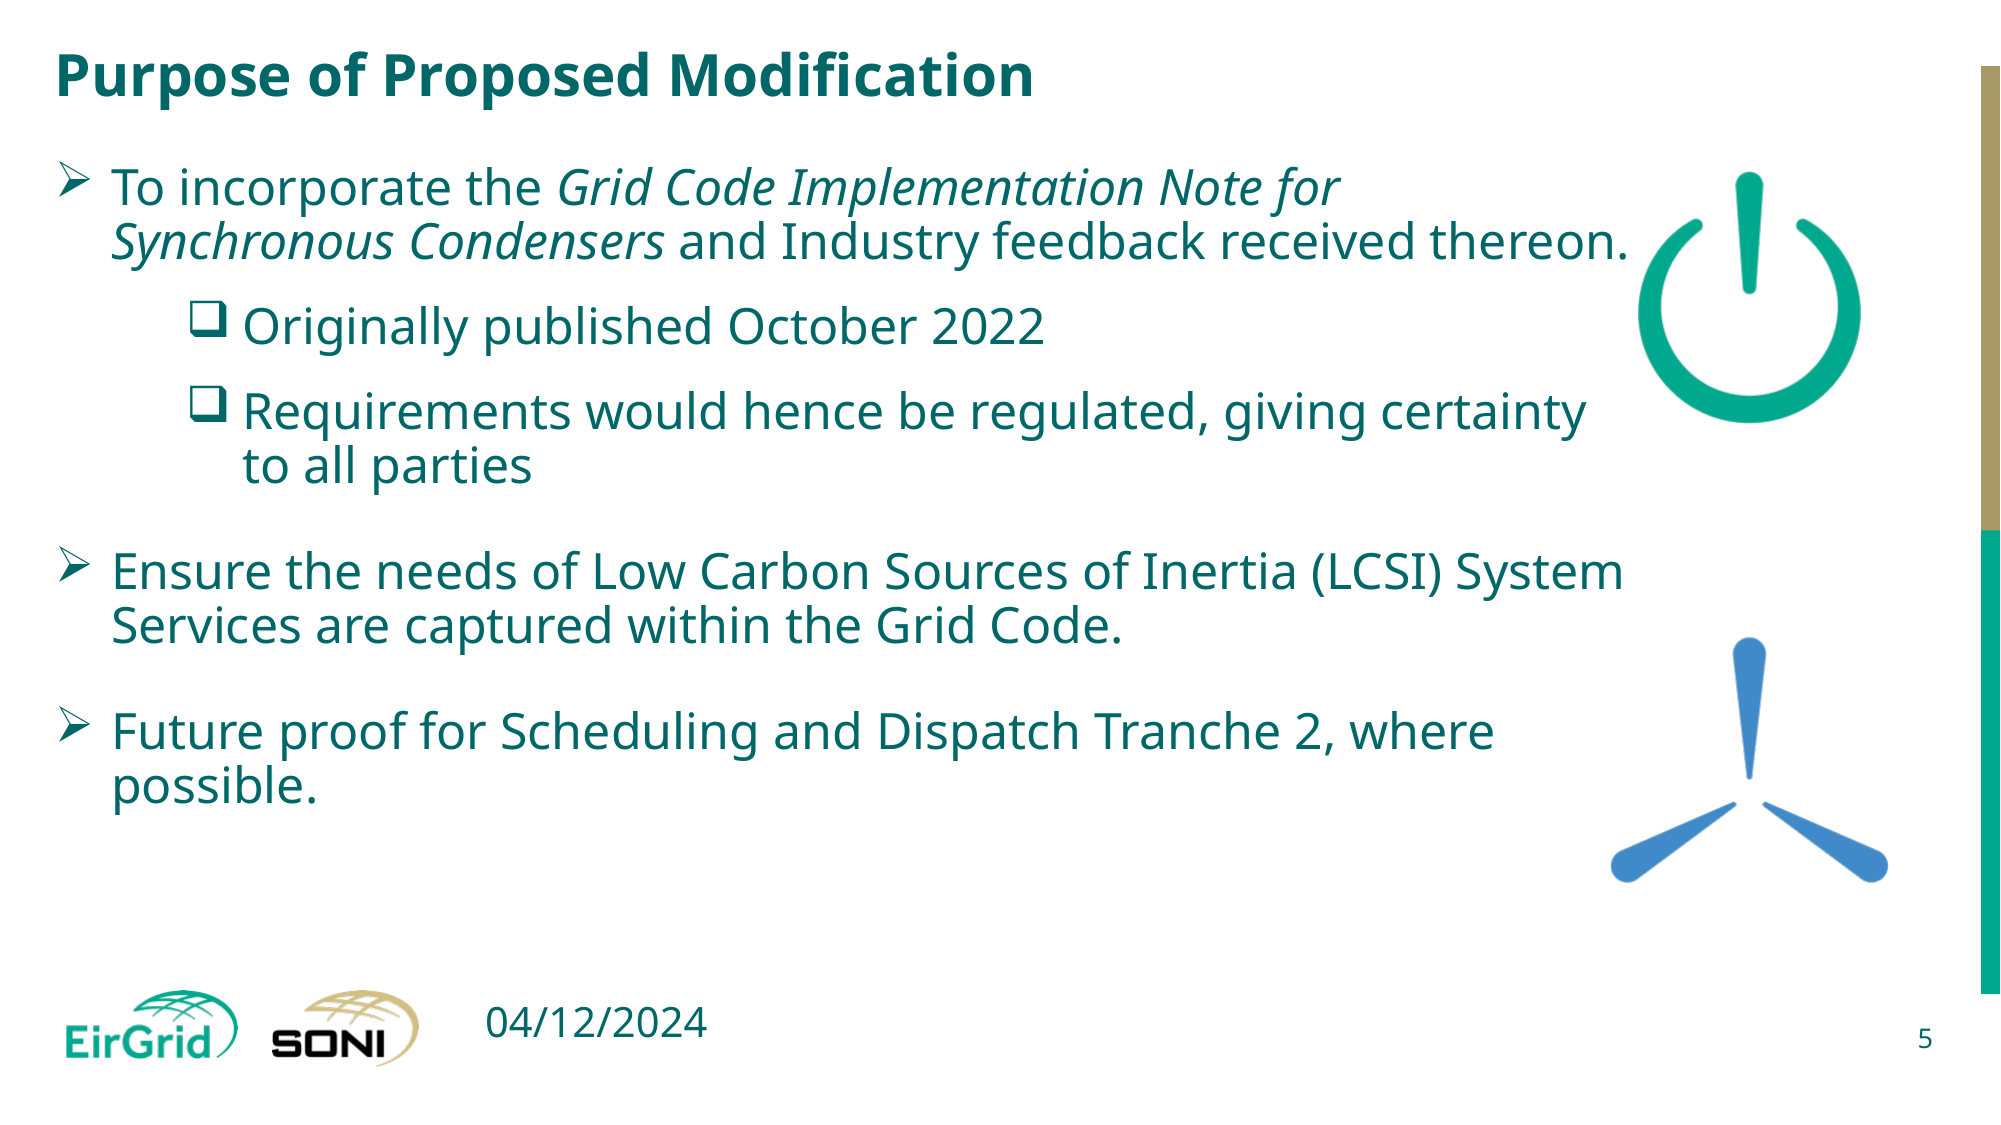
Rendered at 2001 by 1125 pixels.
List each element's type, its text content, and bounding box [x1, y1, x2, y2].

picture [66, 990, 238, 1059]
title Purpose of Proposed Modification [54, 45, 1407, 102]
picture [272, 990, 419, 1067]
slide_number 5 [1858, 992, 1933, 1059]
text_box 04/12/2024 [485, 1001, 847, 1059]
list To incorporate the Grid Code Implementation Note for Synchronous Condensers and Industry feedback received thereon. Originally published October 2022 Requirements would hence be regulated, giving certainty to all parties Ensure the needs of Low Carbon Sources of Inertia (LCSI) System Services are captured within the Grid Code. Future proof for Scheduling and Dispatch Tranche 2, where possible. [54, 162, 1638, 894]
picture [1518, 66, 1981, 992]
